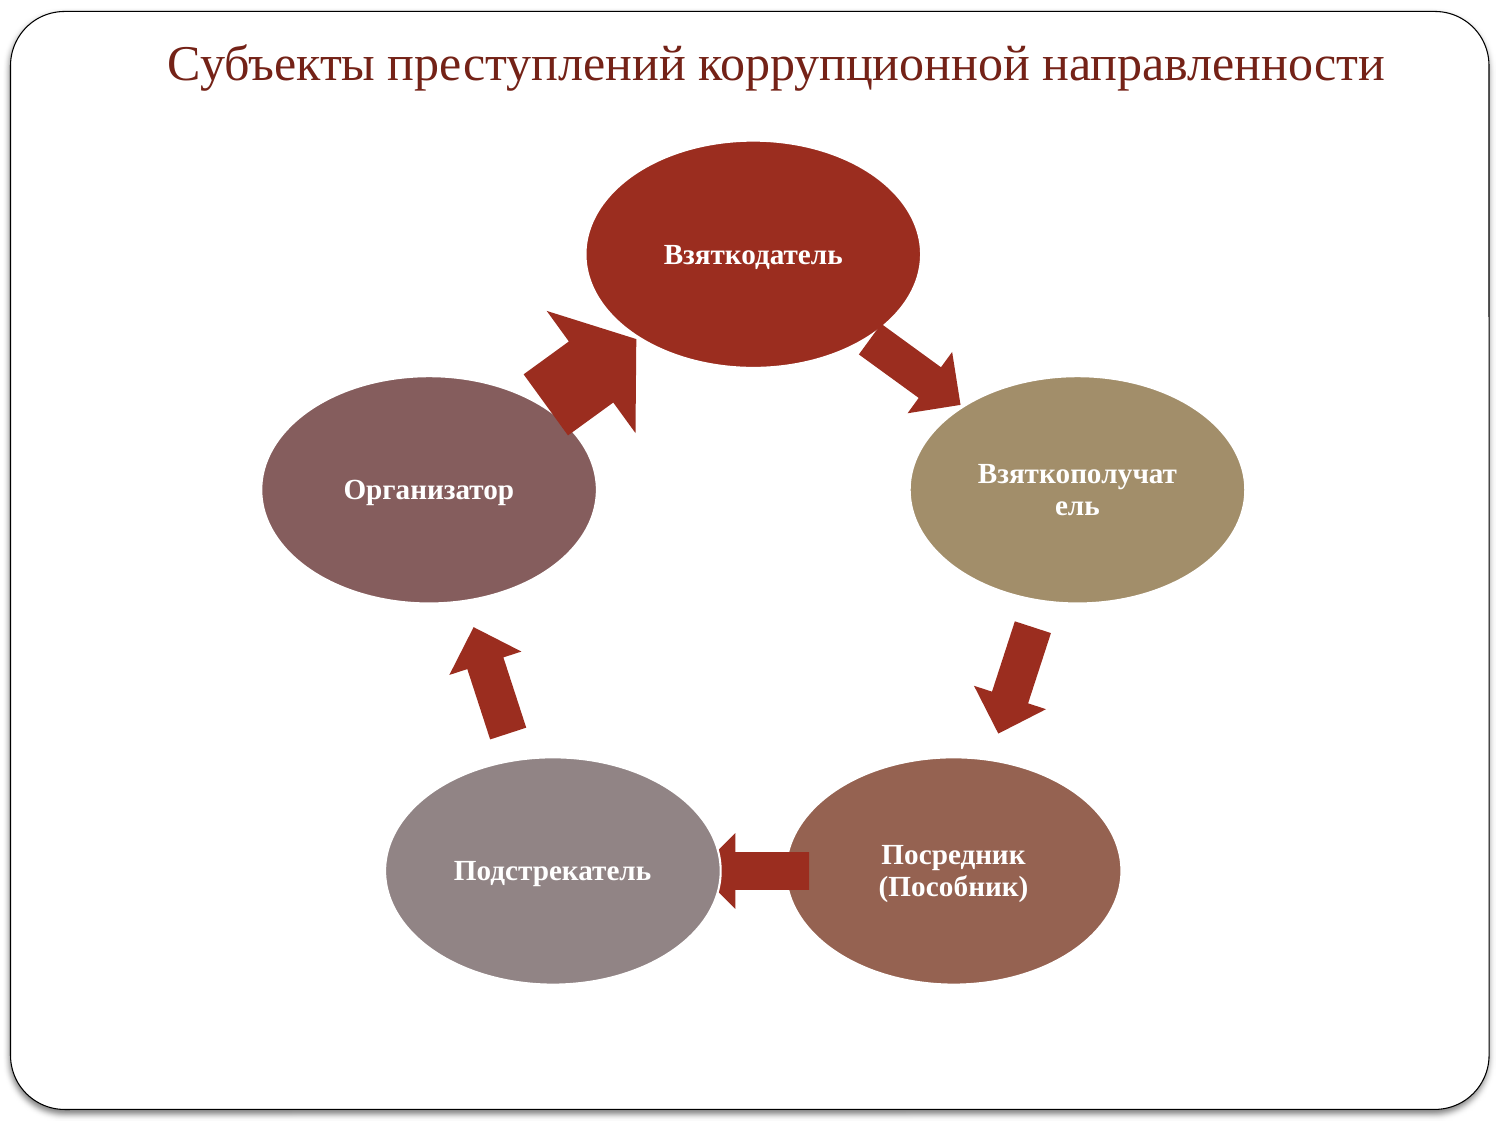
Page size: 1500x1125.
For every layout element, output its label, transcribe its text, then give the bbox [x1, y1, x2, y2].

title Субъекты преступлений коррупционной направленности [105, 23, 1448, 106]
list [81, 140, 1425, 1050]
